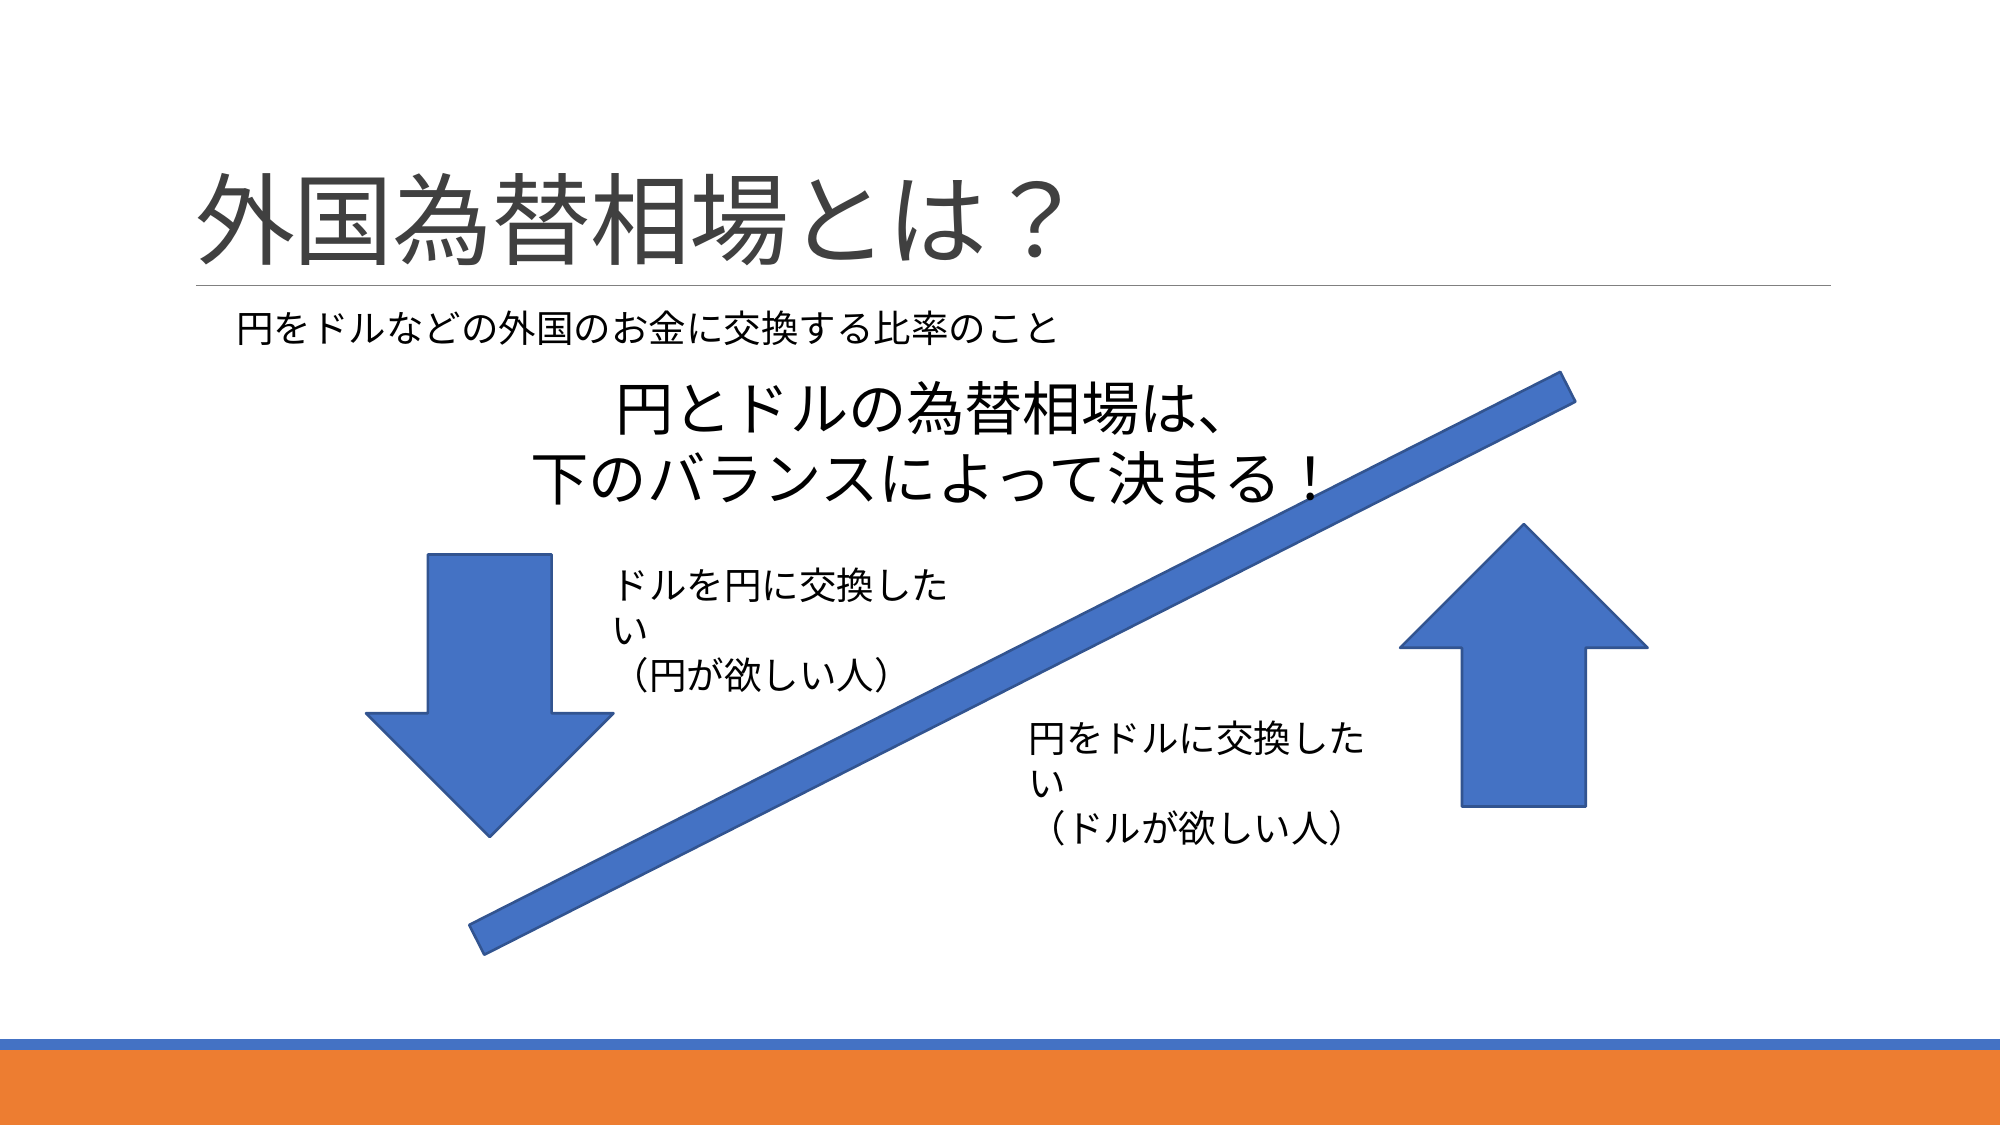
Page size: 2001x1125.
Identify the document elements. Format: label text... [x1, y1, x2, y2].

text_box 円とドルの為替相場は、 下のバランスによって決まる！ [515, 364, 1355, 590]
text_box [1398, 523, 1649, 808]
text_box 円をドルなどの外国のお金に交換する比率のこと [221, 298, 1101, 358]
text_box [468, 705, 980, 956]
text_box [364, 553, 615, 838]
text_box ドルを円に交換したい （円が欲しい人） [597, 554, 1000, 705]
title 外国為替相場とは？ [180, 47, 1830, 285]
text_box [1000, 590, 1207, 695]
text_box [1355, 370, 1577, 515]
text_box 円をドルに交換したい （ドルが欲しい人） [1013, 707, 1417, 858]
